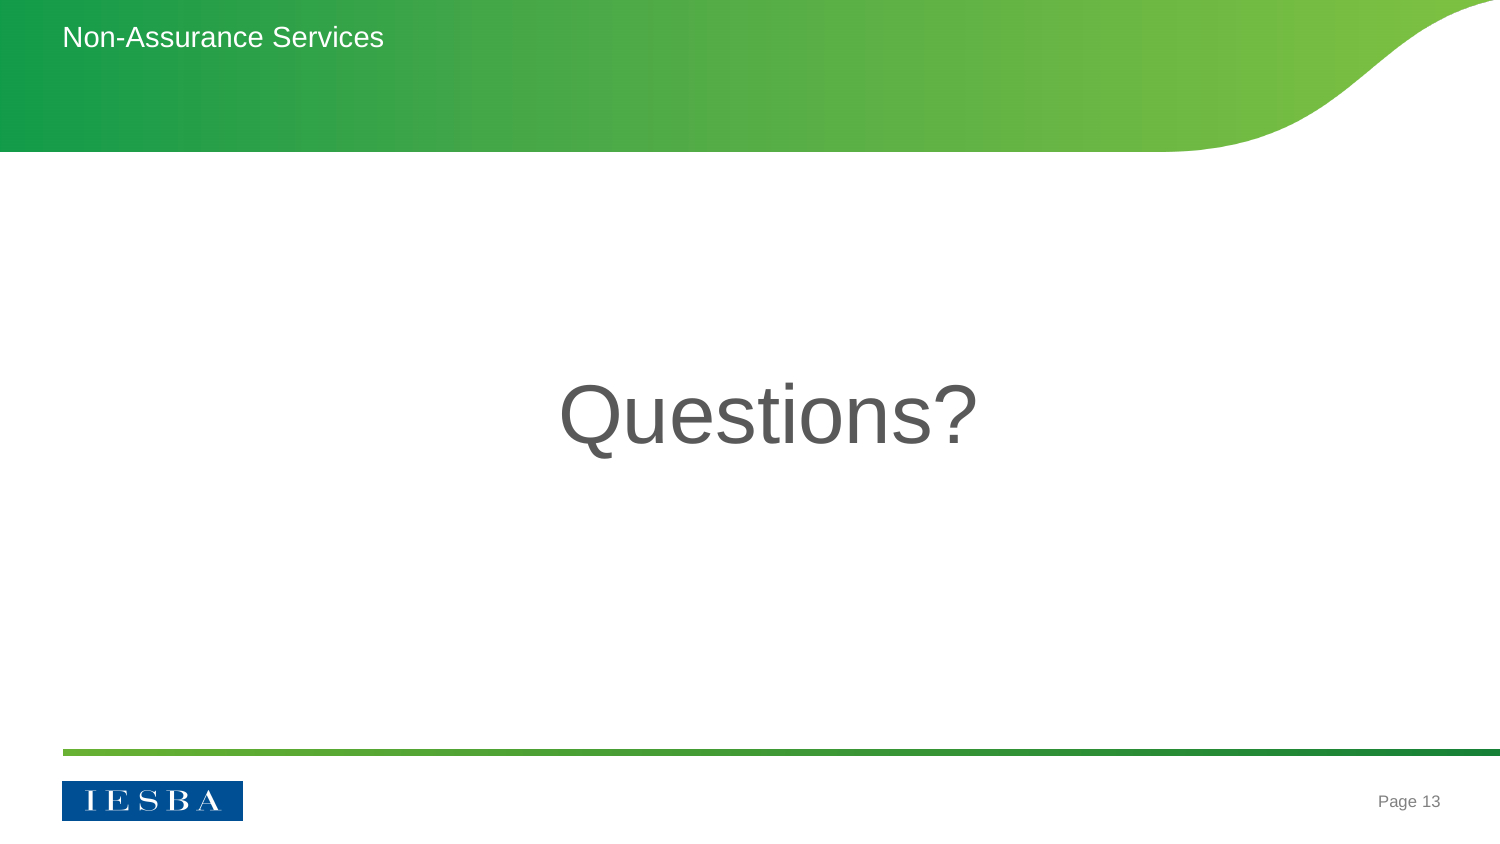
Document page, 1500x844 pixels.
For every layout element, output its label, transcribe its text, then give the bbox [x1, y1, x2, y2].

subtitle Non-Assurance Services [62, 18, 500, 47]
picture [62, 781, 243, 821]
title [62, 34, 1300, 100]
picture [0, 0, 1497, 152]
list Questions? [75, 159, 1463, 666]
